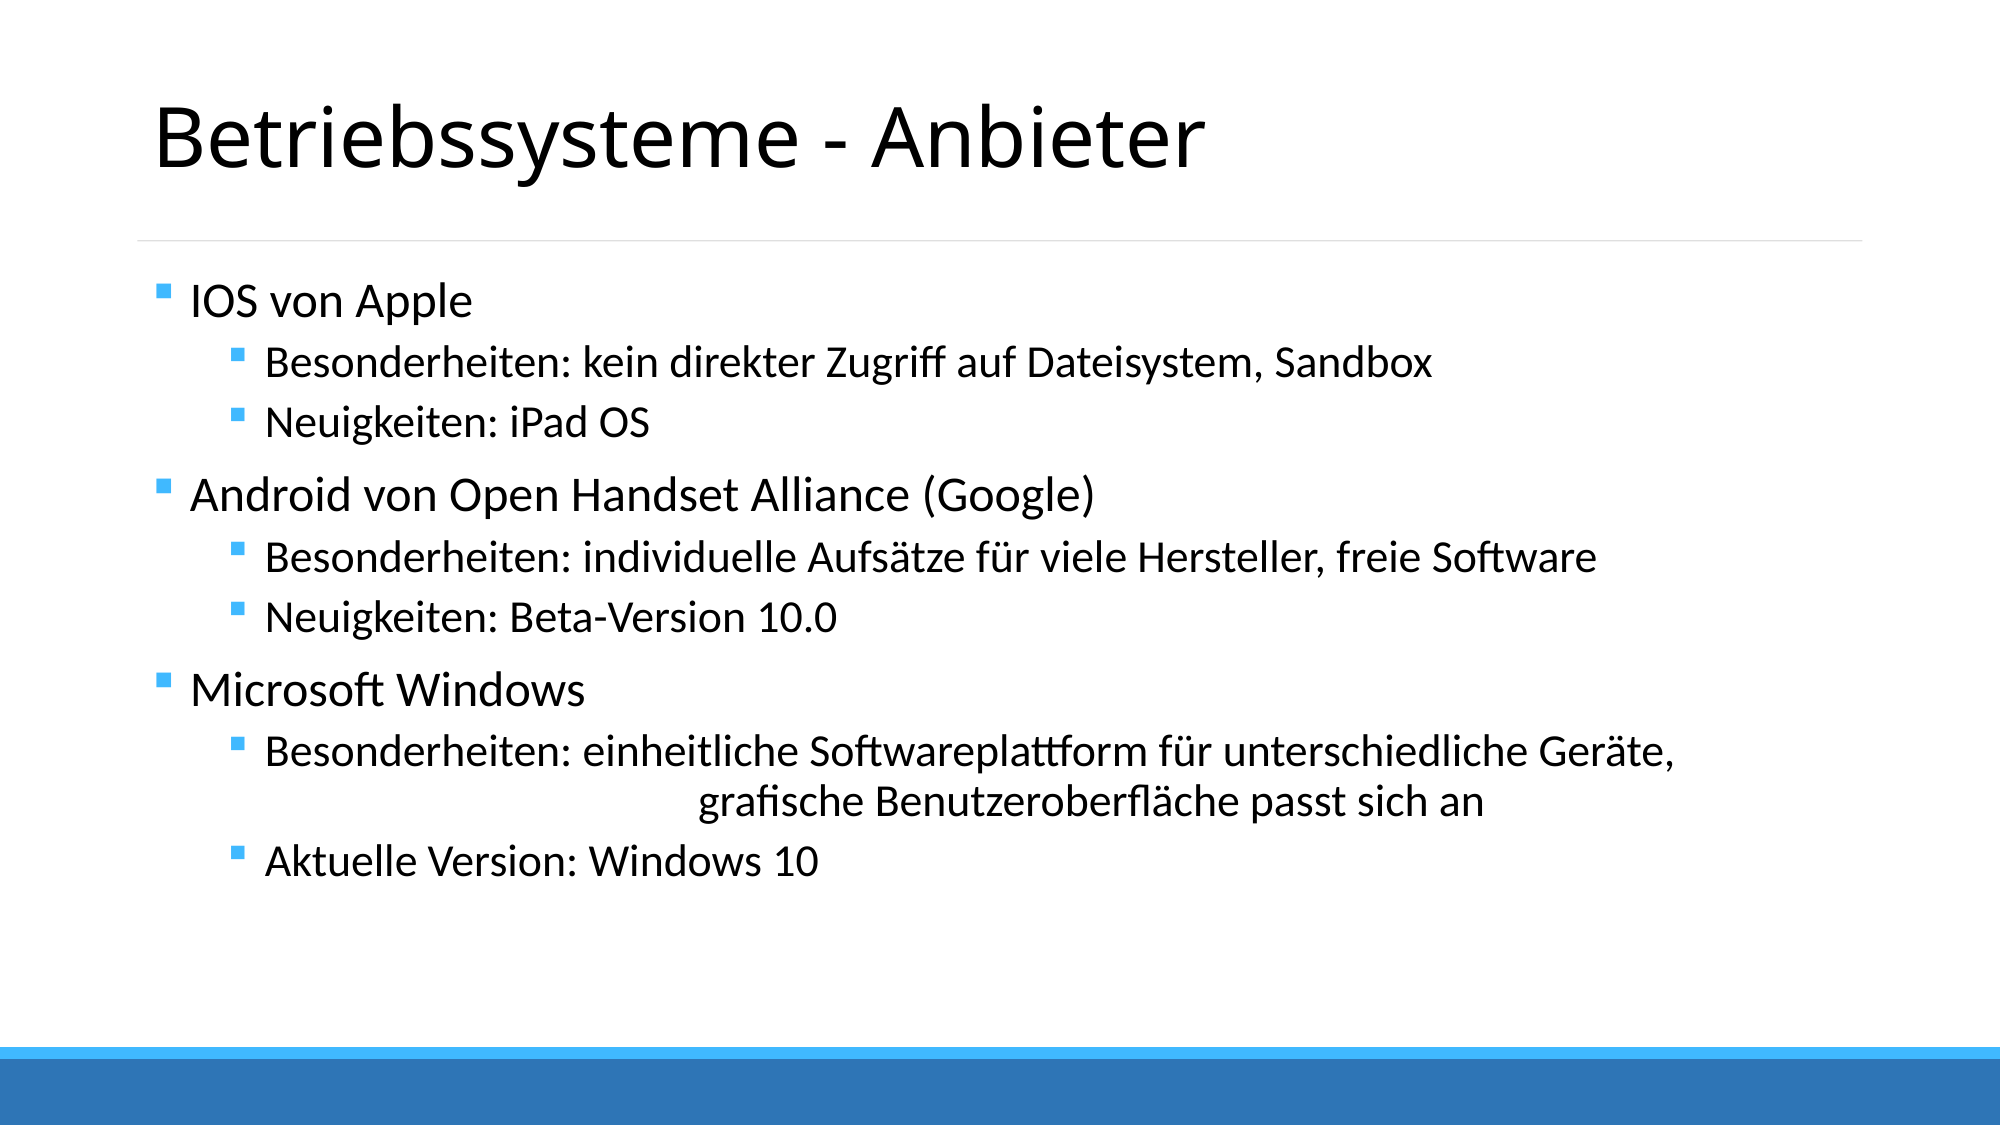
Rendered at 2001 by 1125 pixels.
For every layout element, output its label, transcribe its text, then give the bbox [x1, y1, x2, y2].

title Betriebssysteme - Anbieter [137, 48, 1863, 234]
list IOS von Apple Besonderheiten: kein direkter Zugriff auf Dateisystem, Sandbox Neuigkeiten: iPad OS Android von Open Handset Alliance (Google) Besonderheiten: individuelle Aufsätze für viele Hersteller, freie Software Neuigkeiten: Beta-Version 10.0 Microsoft Windows Besonderheiten: einheitliche Softwareplattform für unterschiedliche Geräte, grafische Benutzeroberfläche passt sich an Aktuelle Version: Windows 10 [137, 266, 1863, 1043]
